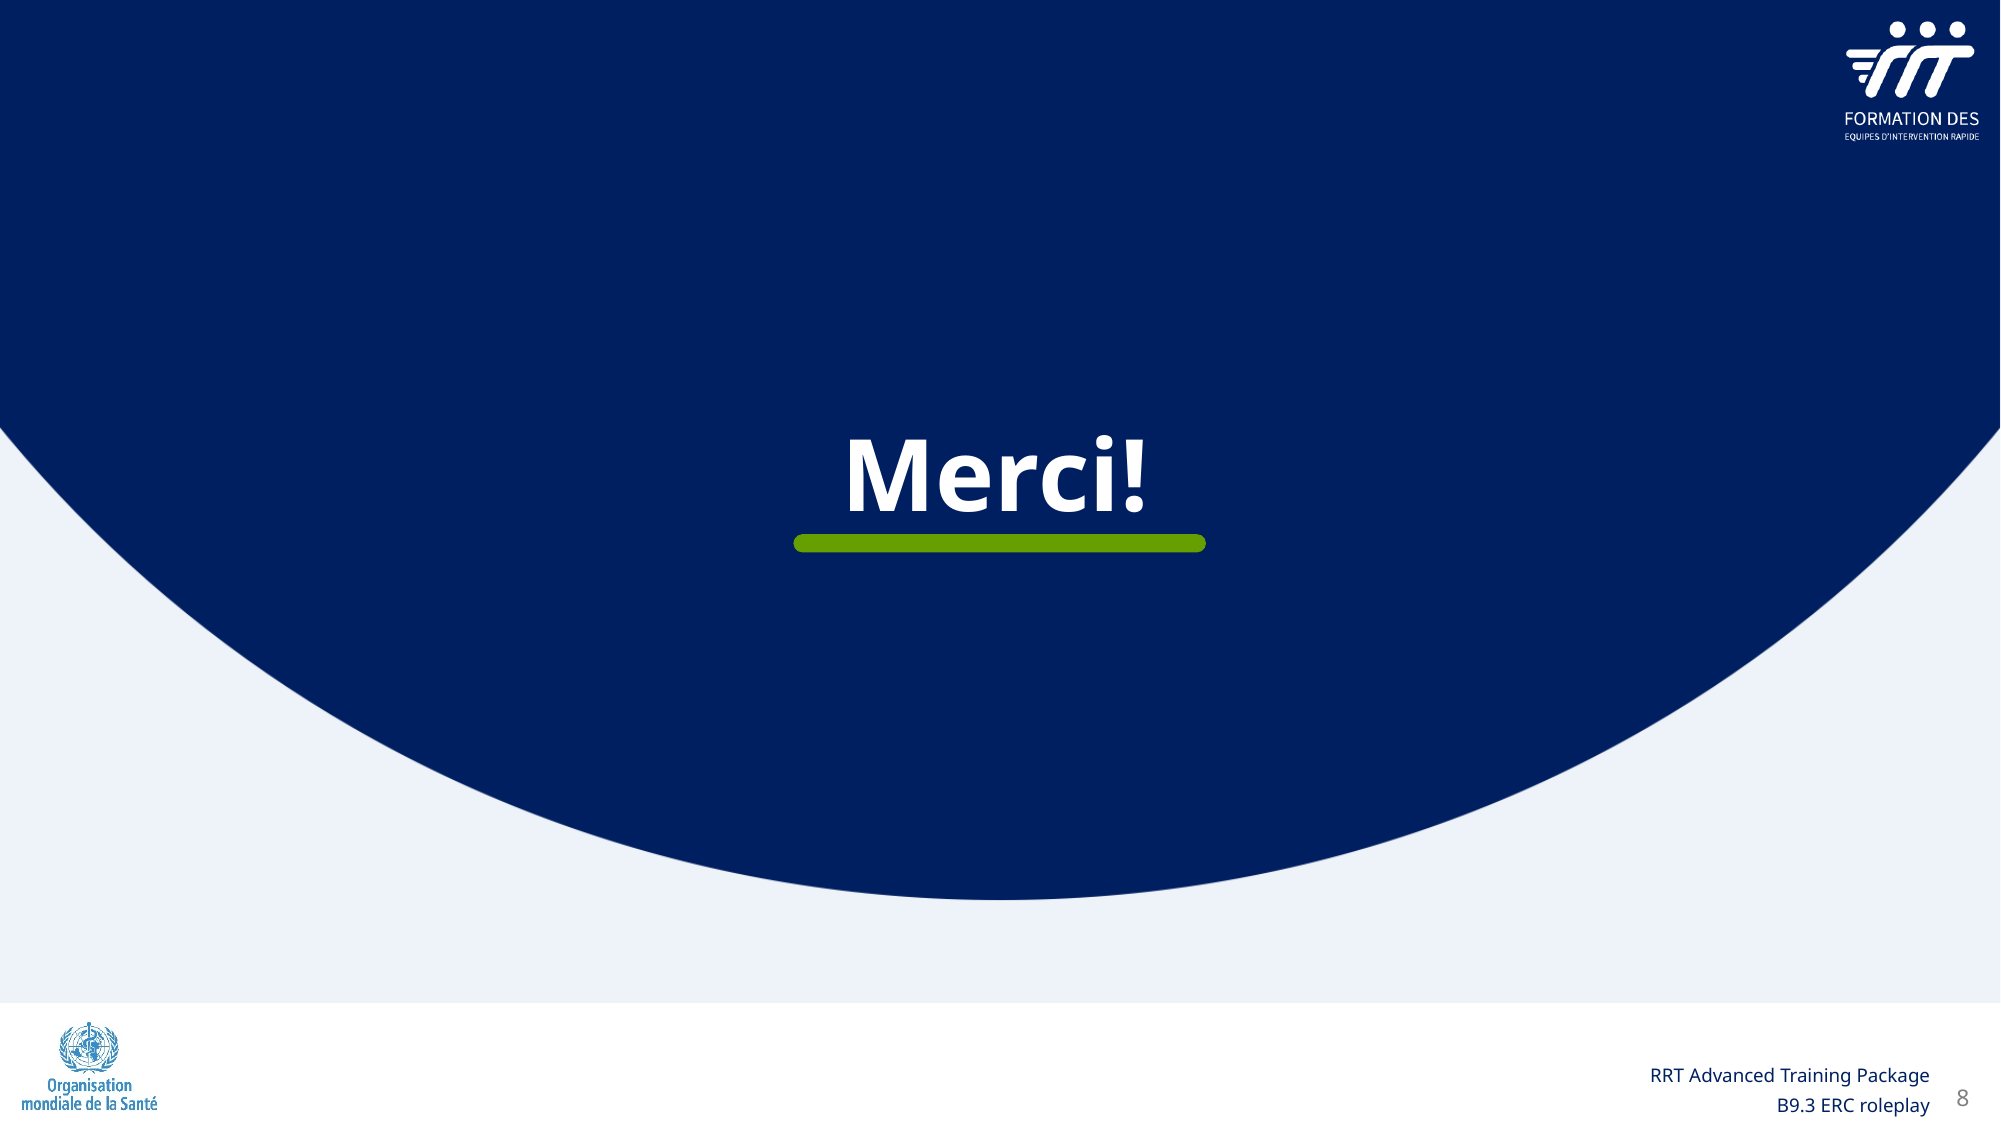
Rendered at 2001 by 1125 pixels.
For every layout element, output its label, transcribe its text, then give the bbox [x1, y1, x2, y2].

picture [0, 0, 2001, 1003]
picture [20, 1020, 158, 1111]
list Merci! [63, 325, 1927, 634]
